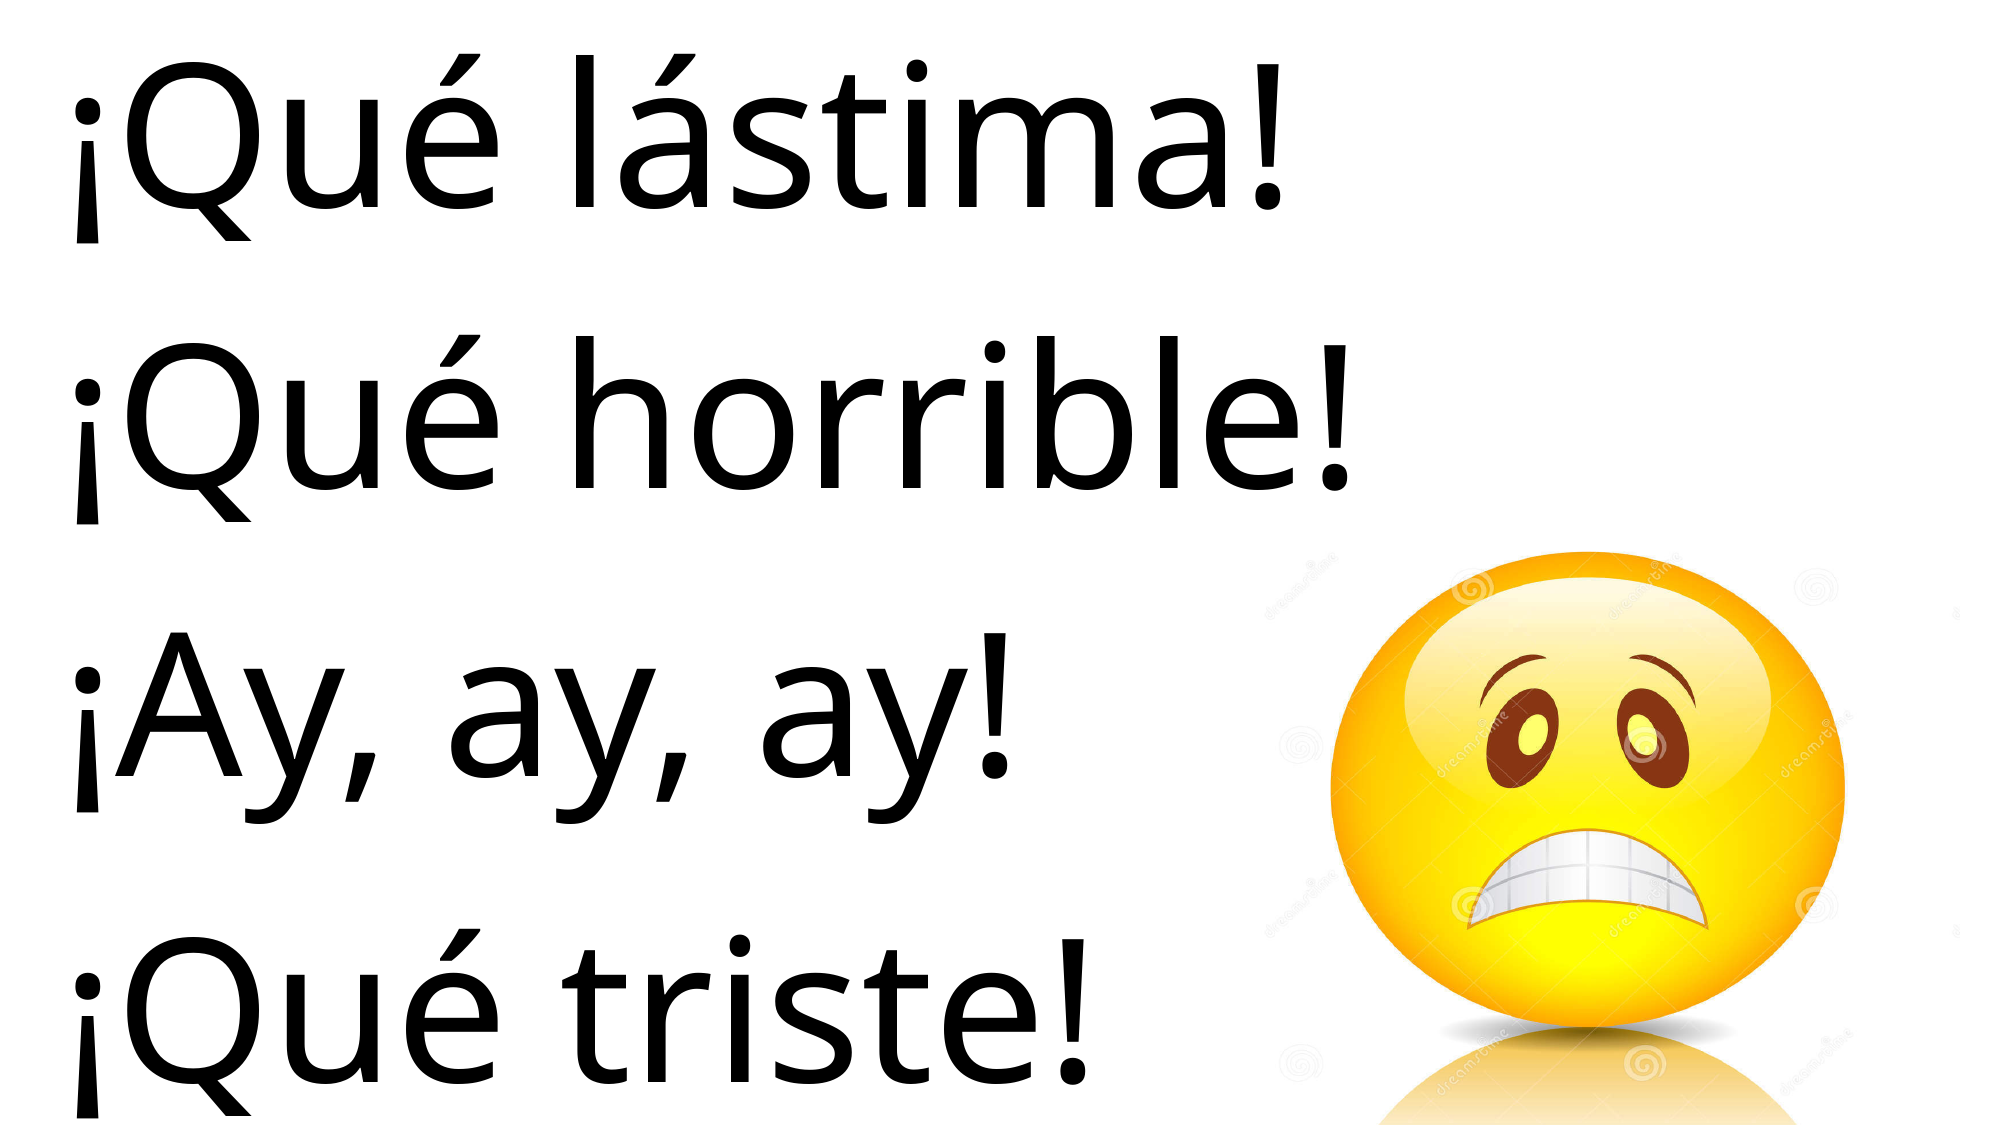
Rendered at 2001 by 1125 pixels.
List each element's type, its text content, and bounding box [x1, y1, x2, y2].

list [1215, 496, 1960, 1125]
title ¡Qué lástima! ¡Qué horrible! ¡Ay, ay, ay! ¡Qué triste! [46, 54, 1648, 1105]
